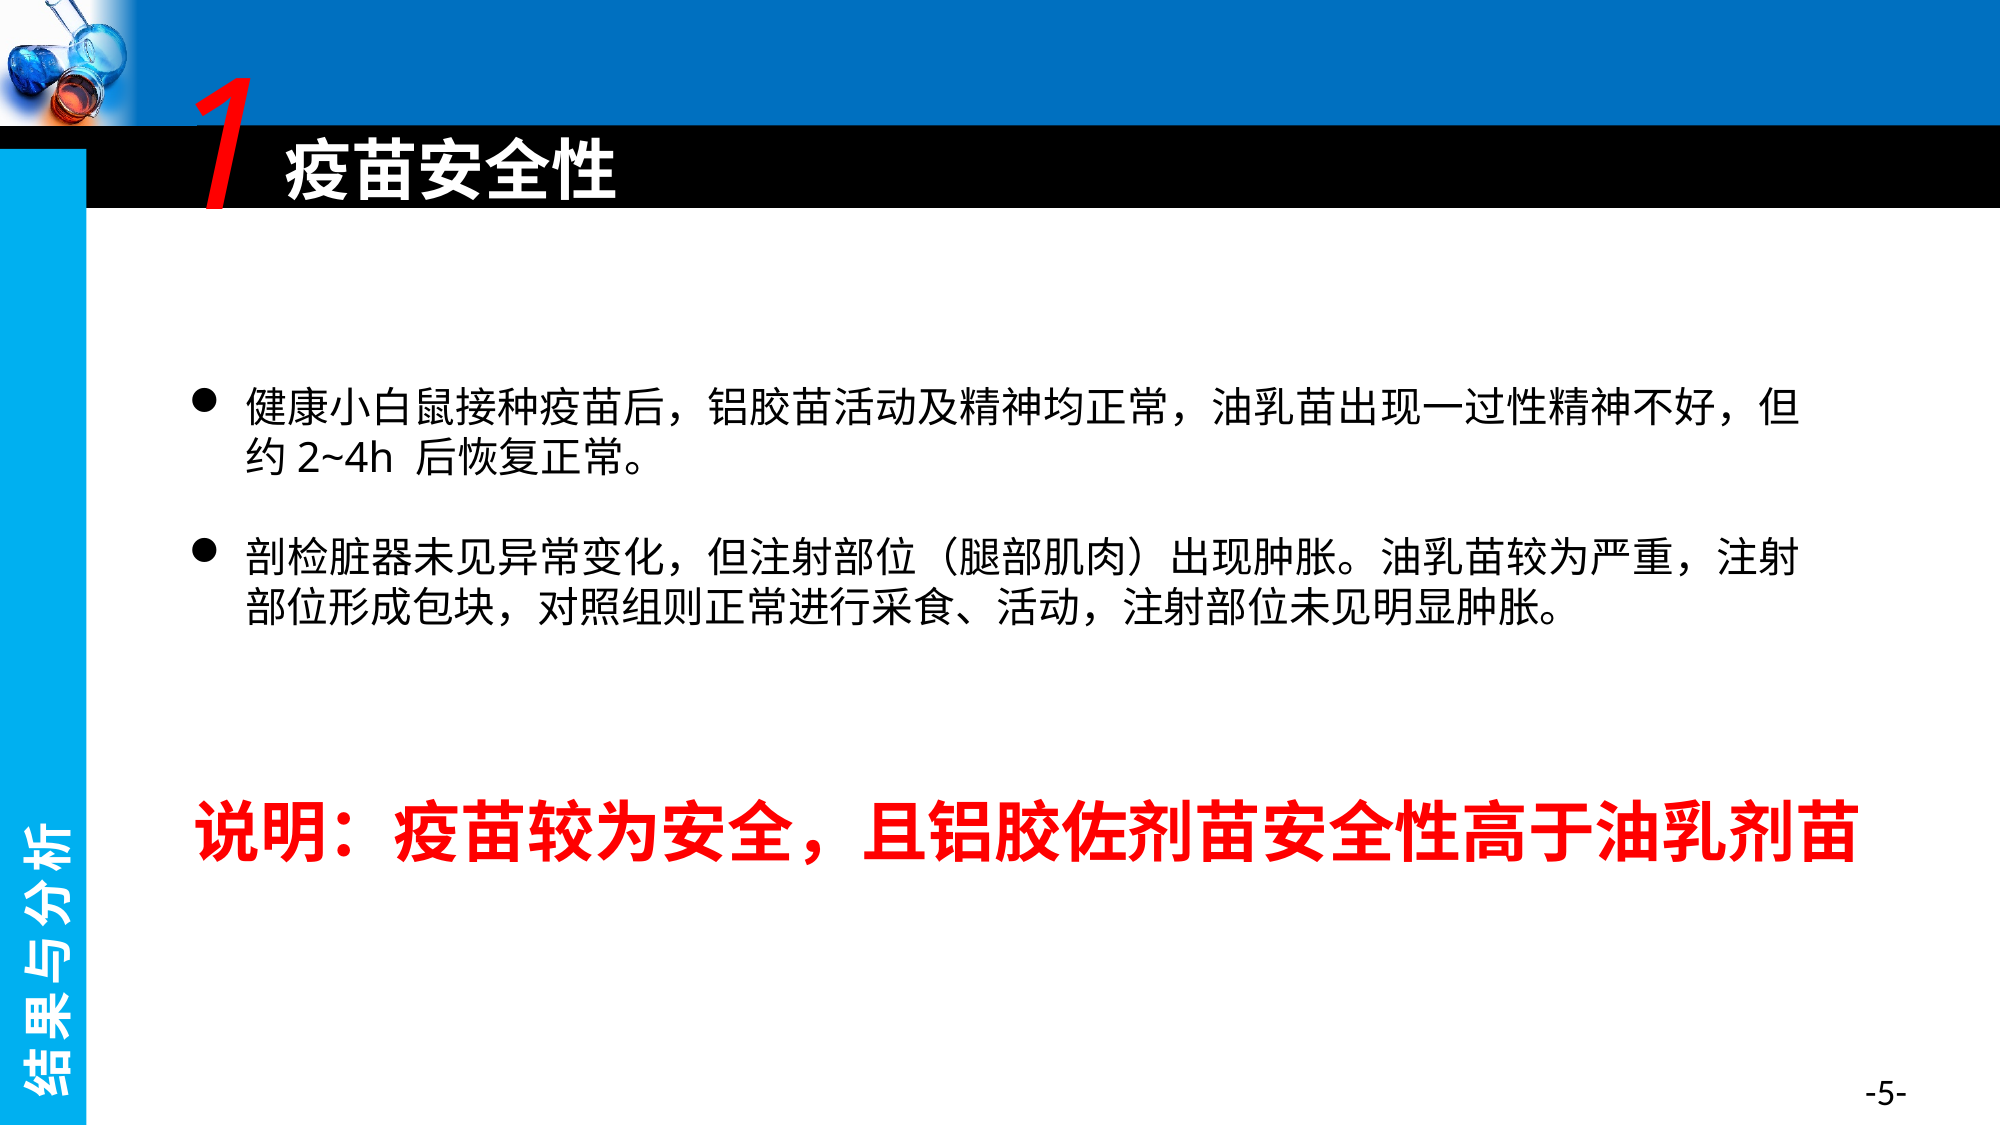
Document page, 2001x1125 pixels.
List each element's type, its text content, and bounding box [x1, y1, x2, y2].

text_box 健康小白鼠接种疫苗后，铝胶苗活动及精神均正常，油乳苗出现一过性精神不好，但约2~4h 后恢复正常。 剖检脏器未见异常变化，但注射部位（腿部肌肉）出现肿胀。油乳苗较为严重，注射部位形成包块，对照组则正常进行采食、活动，注射部位未见明显肿胀。 [174, 373, 1815, 638]
text_box 说明：疫苗较为安全，且铝胶佐剂苗安全性高于油乳剂苗 [179, 782, 1945, 877]
picture [0, 0, 119, 126]
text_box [150, 18, 636, 257]
